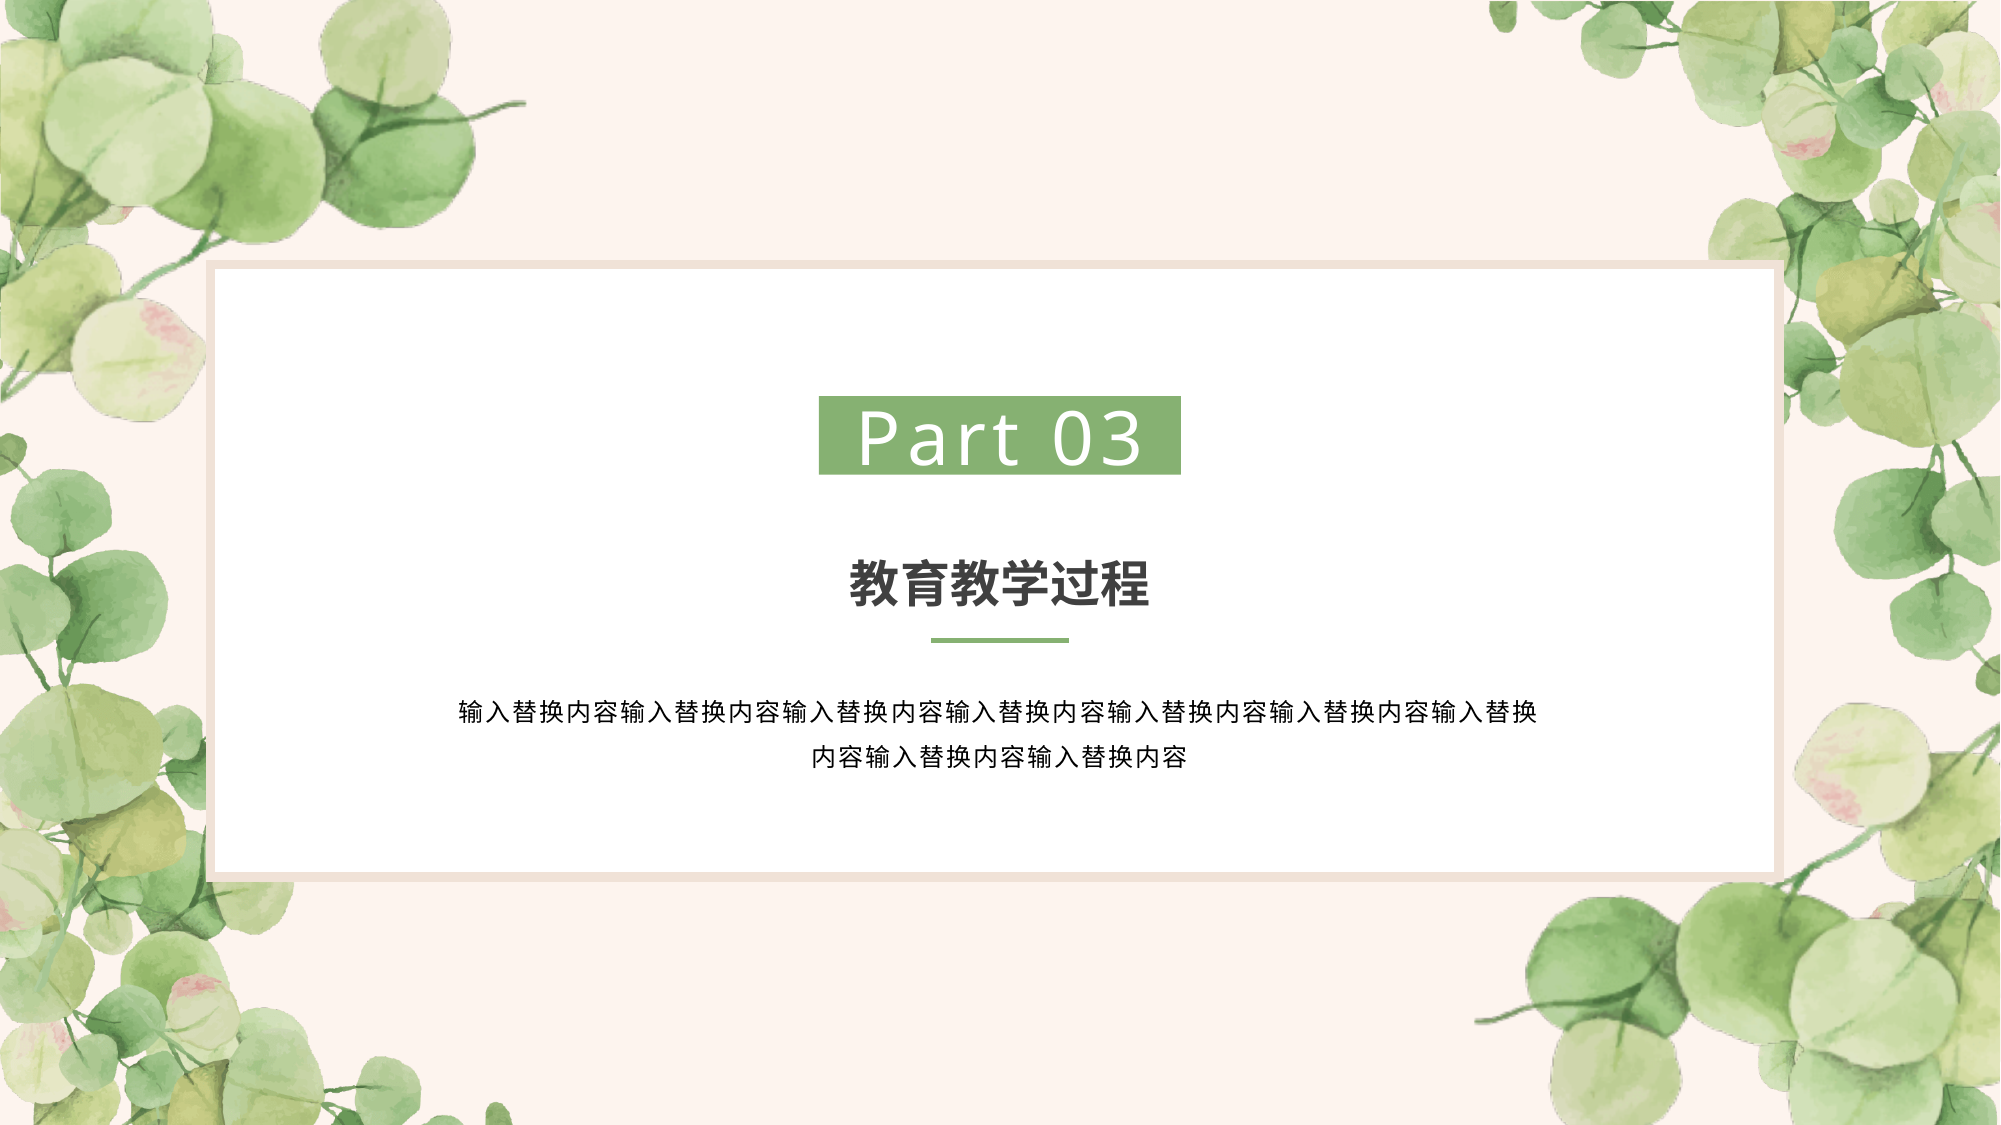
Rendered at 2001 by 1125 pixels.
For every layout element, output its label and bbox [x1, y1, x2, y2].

text_box [0, 0, 2000, 1125]
text_box [762, 532, 1238, 641]
